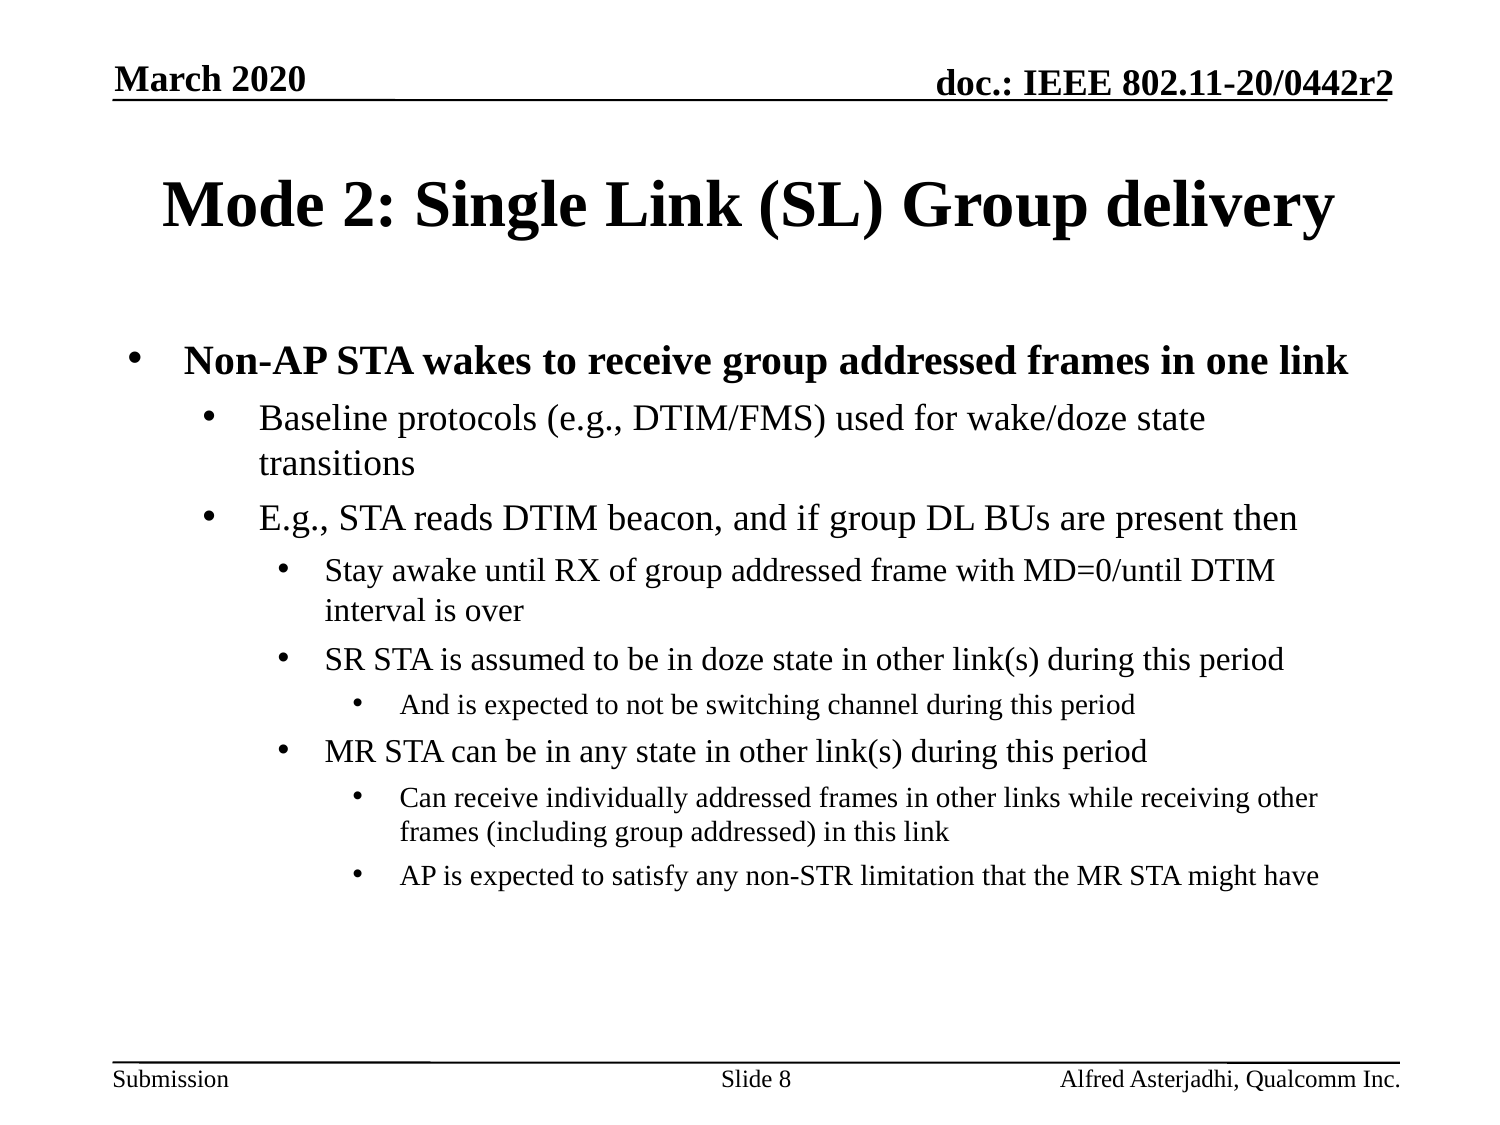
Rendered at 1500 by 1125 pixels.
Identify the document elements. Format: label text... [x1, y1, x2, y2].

title Mode 2: Single Link (SL) Group delivery [112, 112, 1388, 288]
slide_number Slide 8 [712, 1061, 800, 1123]
footer Alfred Asterjadhi, Qualcomm Inc. [878, 1061, 1402, 1093]
list Non-AP STA wakes to receive group addressed frames in one link Baseline protocols (e.g., DTIM/FMS) used for wake/doze state transitions E.g., STA reads DTIM beacon, and if group DL BUs are present then Stay awake until RX of group addressed frame with MD=0/until DTIM interval is over SR STA is assumed to be in doze state in other link(s) during this period And is expected to not be switching channel during this period MR STA can be in any state in other link(s) during this period Can receive individually addressed frames in other links while receiving other frames (including group addressed) in this link AP is expected to satisfy any non-STR limitation that the MR STA might have [112, 324, 1388, 1000]
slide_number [114, 54, 423, 100]
